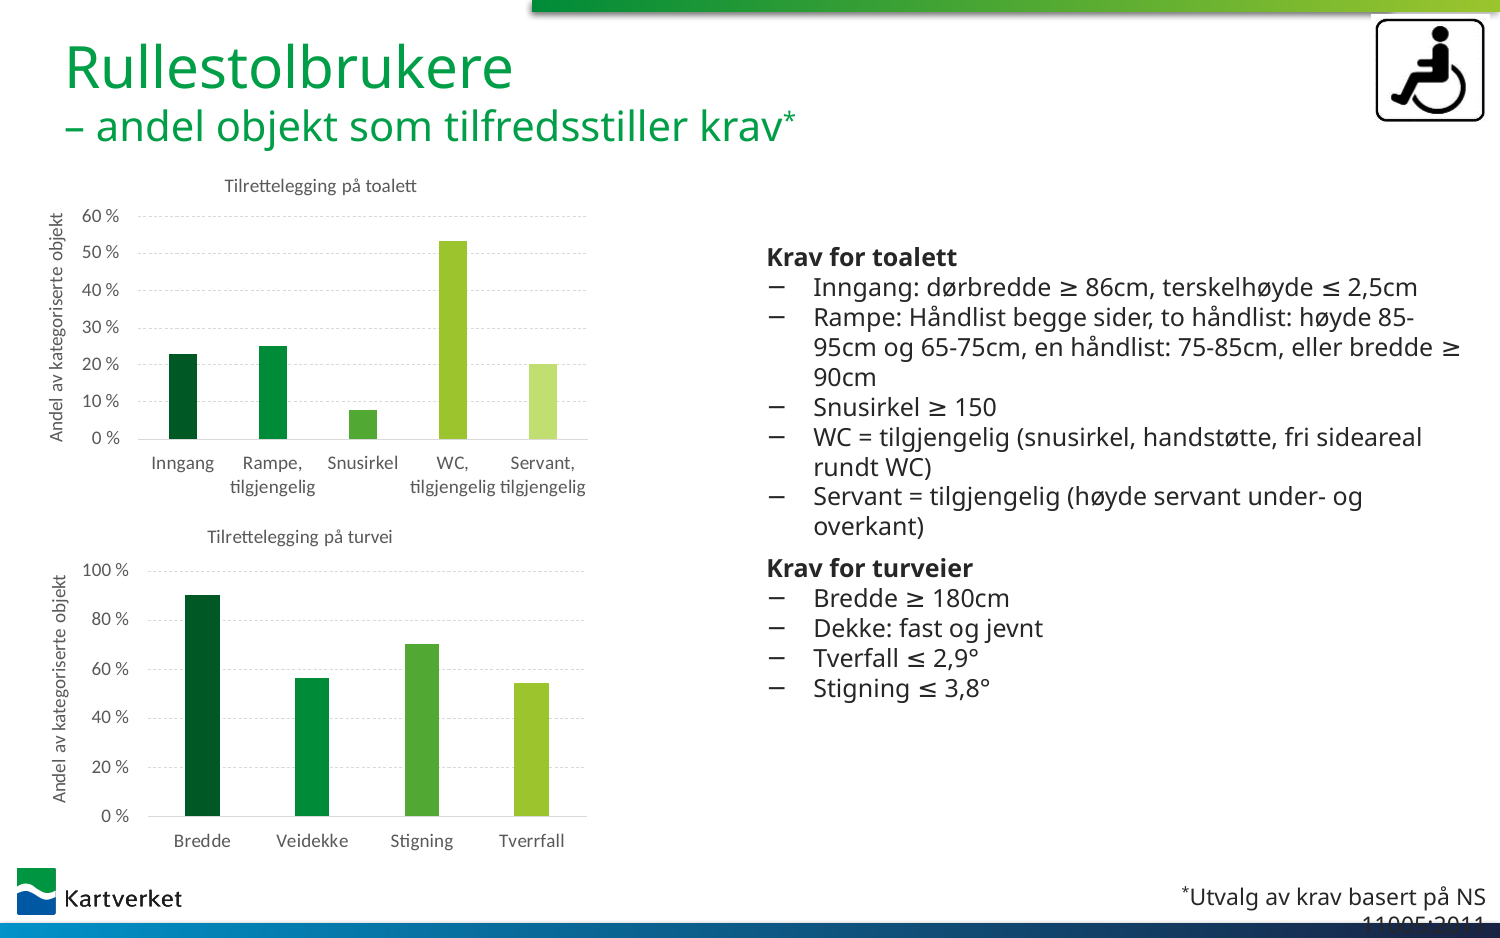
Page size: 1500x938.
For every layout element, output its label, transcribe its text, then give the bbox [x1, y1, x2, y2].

text_box *Utvalg av krav basert på NS 11005:2011 [1068, 873, 1500, 938]
text_box Krav for turveier Bredde ≥ 180cm Dekke: fast og jevnt Tverfall ≤ 2,9° Stigning ≤ 3,8° [751, 545, 1483, 710]
picture [1371, 13, 1491, 127]
picture [41, 166, 599, 505]
picture [41, 520, 598, 859]
text_box Krav for toalett Inngang: dørbredde ≥ 86cm, terskelhøyde ≤ 2,5cm Rampe: Håndlist begge sider, to håndlist: høyde 85-95cm og 65-75cm, en håndlist: 75-85cm, eller bredde ≥ 90cm Snusirkel ≥ 150 WC = tilgjengelig (snusirkel, handstøtte, fri sideareal rundt WC) Servant = tilgjengelig (høyde servant under- og overkant) [751, 234, 1483, 545]
text_box Rullestolbrukere – andel objekt som tilfredsstiller krav* [49, 14, 1431, 158]
